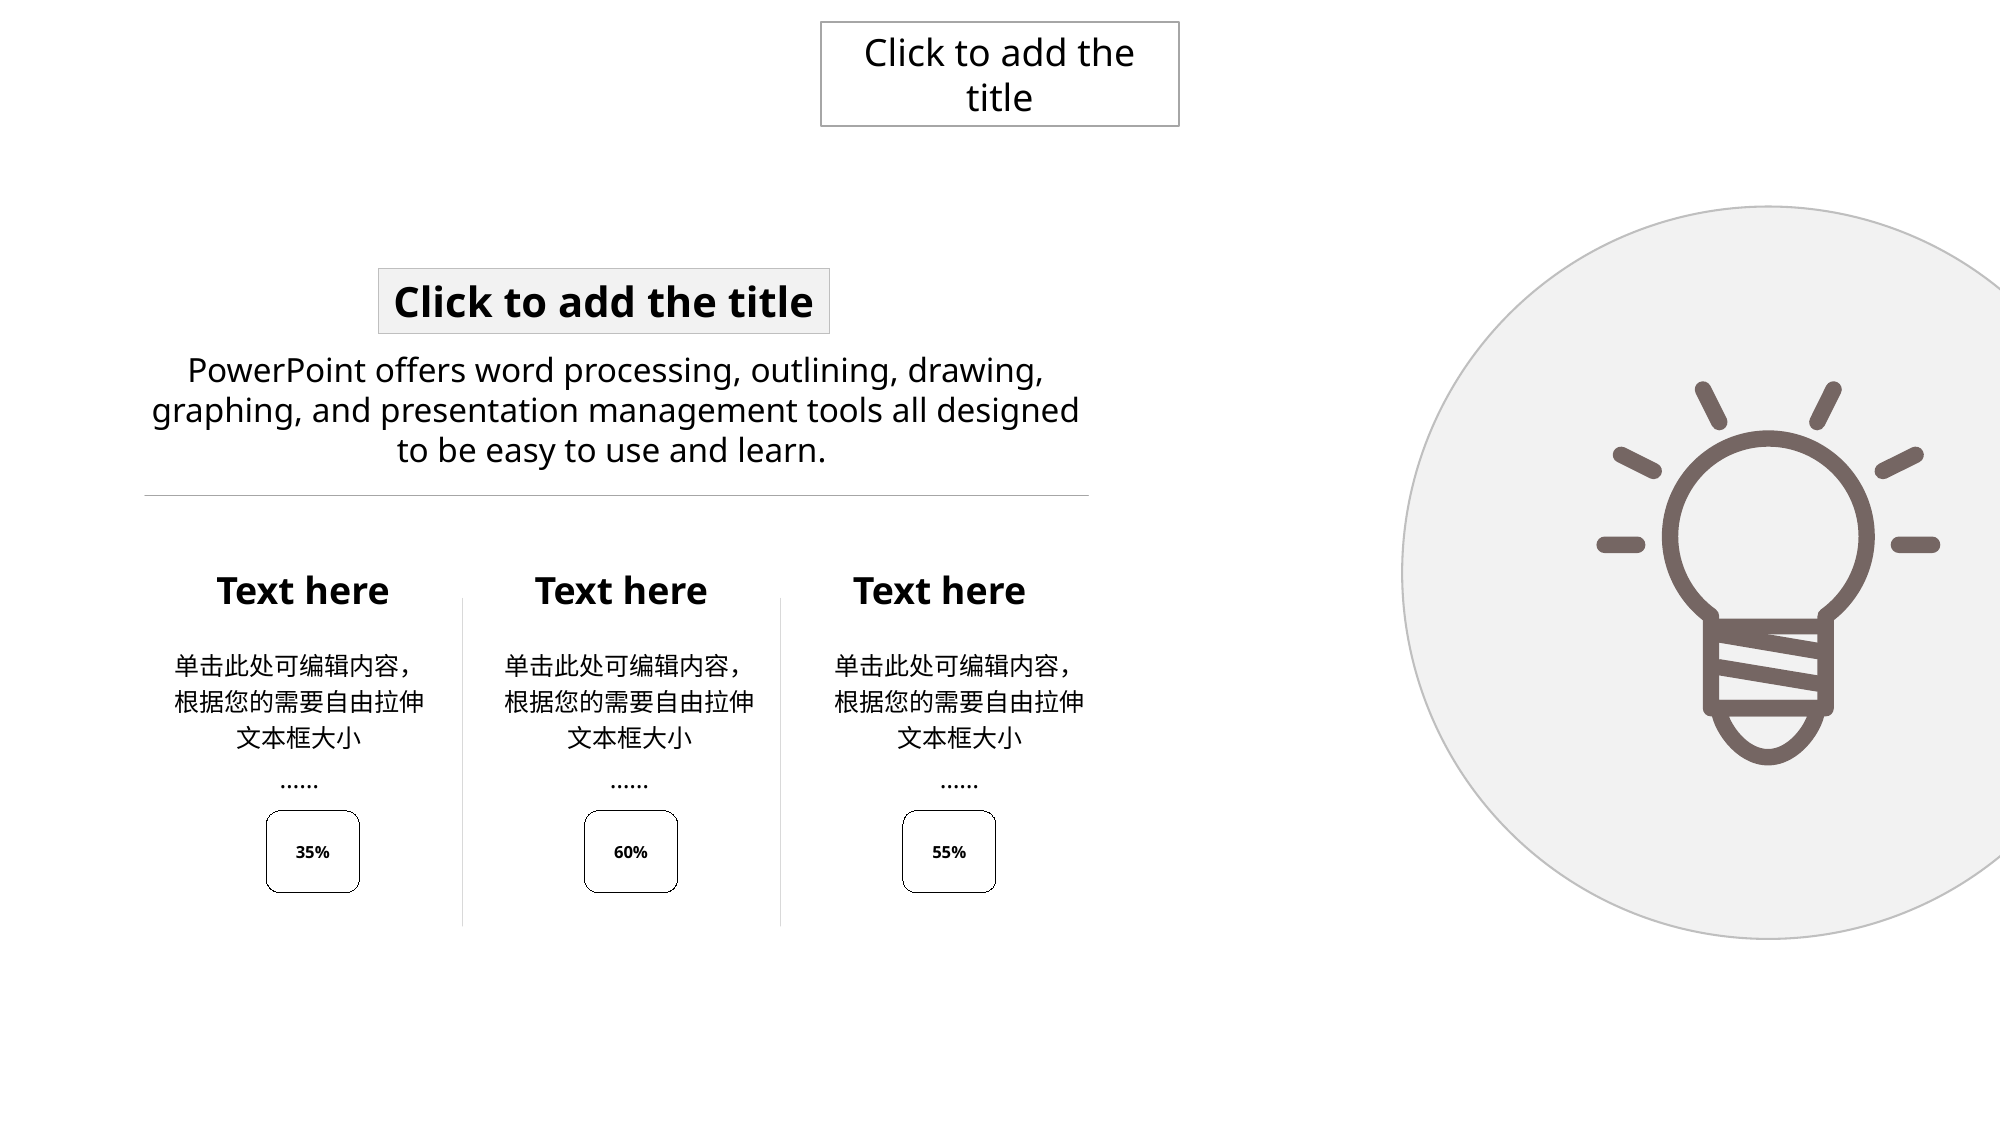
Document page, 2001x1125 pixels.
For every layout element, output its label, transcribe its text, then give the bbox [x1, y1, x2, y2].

text_box 55% [902, 810, 996, 893]
text_box 单击此处可编辑内容，根据您的需要自由拉伸文本框大小 …… [154, 636, 444, 801]
text_box Text here [803, 547, 1076, 632]
text_box 60% [584, 810, 678, 893]
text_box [1596, 380, 1941, 766]
text_box [1401, 205, 2000, 940]
text_box Text here [485, 547, 758, 632]
text_box 35% [266, 810, 360, 893]
text_box 单击此处可编辑内容，根据您的需要自由拉伸文本框大小 …… [814, 636, 1105, 801]
text_box Click to add the title [820, 21, 1180, 127]
text_box 单击此处可编辑内容，根据您的需要自由拉伸文本框大小 …… [484, 636, 775, 801]
text_box PowerPoint offers word processing, outlining, drawing, graphing, and presentation management tools all designed to be easy to use and learn. [151, 349, 1082, 469]
text_box Click to add the title [378, 268, 830, 334]
text_box Text here [167, 547, 439, 632]
